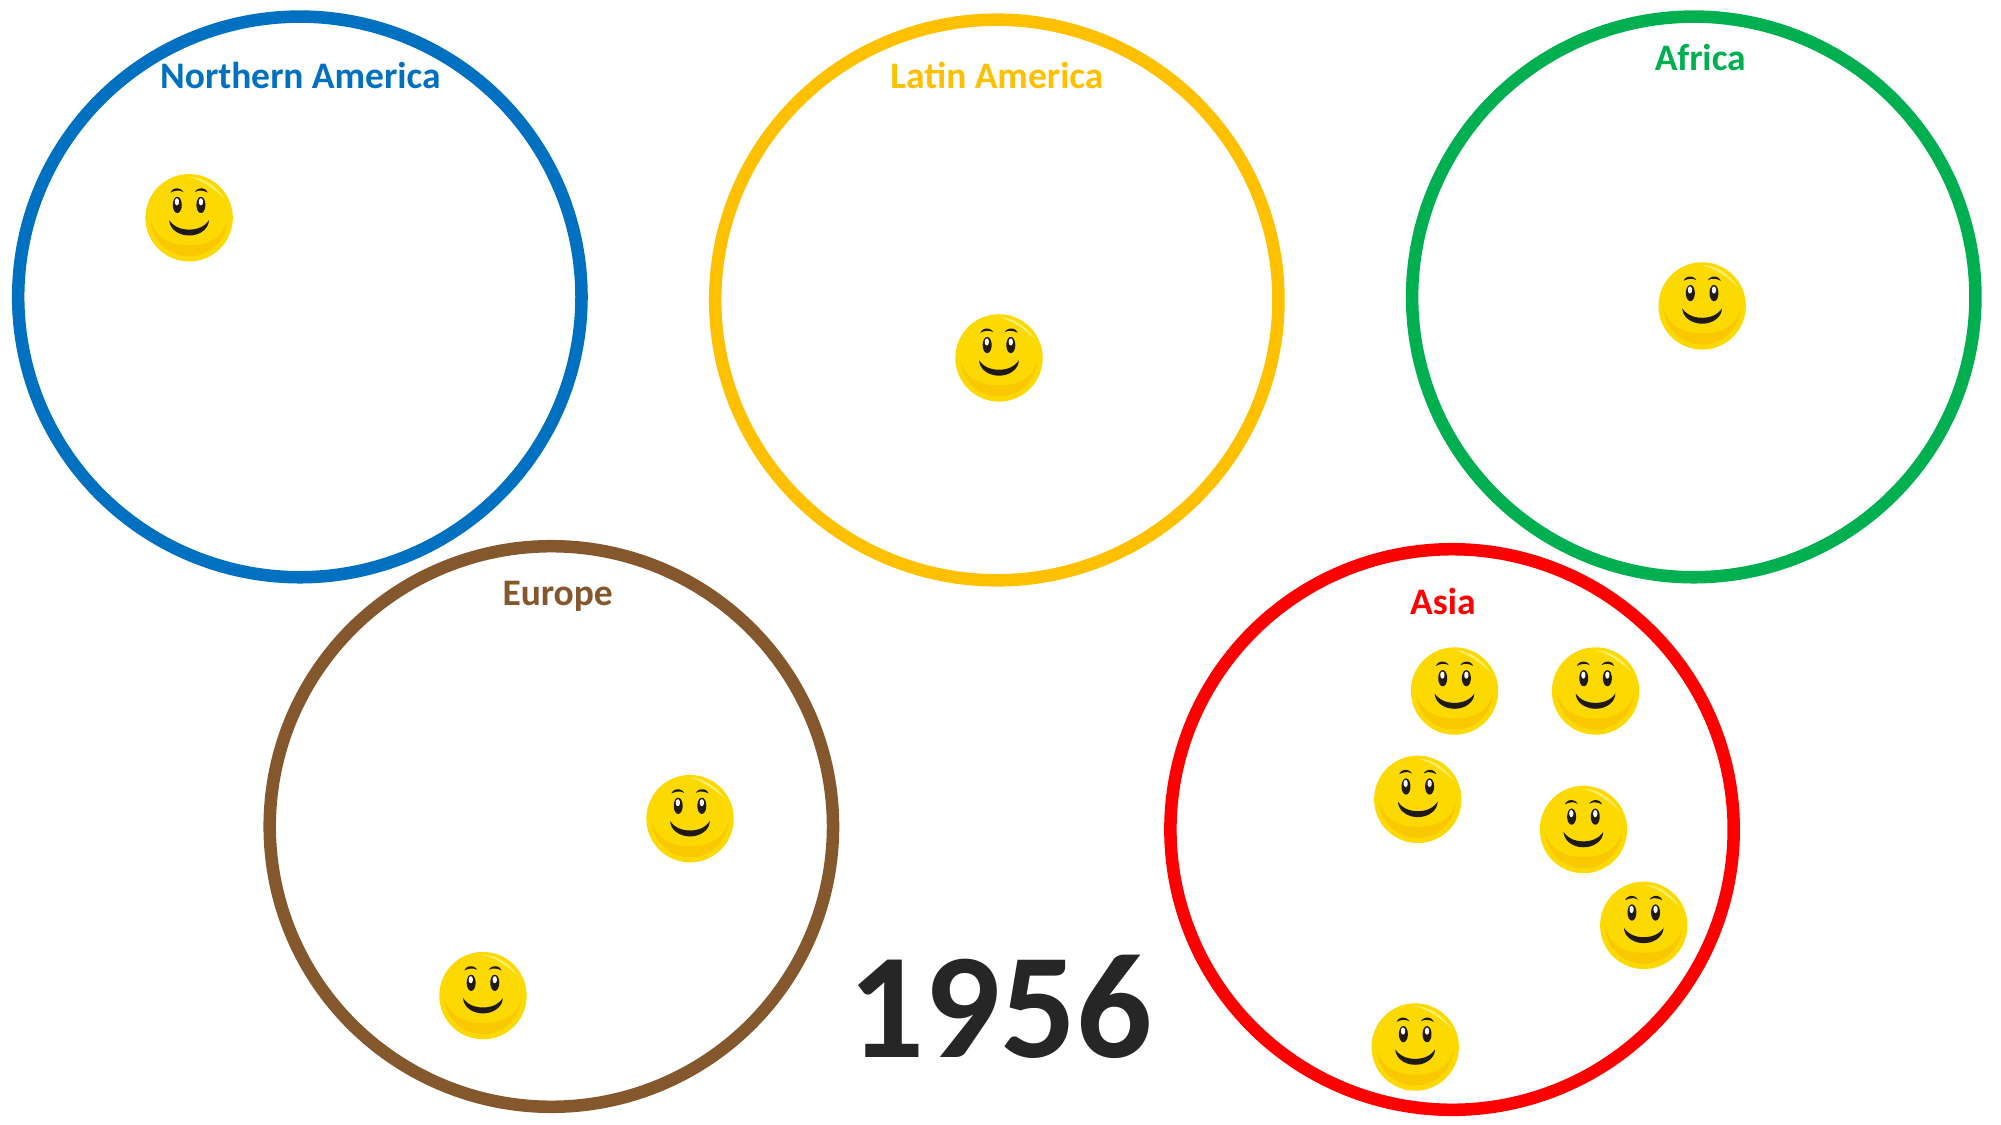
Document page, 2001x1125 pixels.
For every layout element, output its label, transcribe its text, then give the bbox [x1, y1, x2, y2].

picture [1600, 881, 1688, 970]
text_box [1411, 15, 1977, 579]
picture [1371, 1003, 1459, 1091]
picture [1658, 262, 1746, 350]
text_box [881, 18, 1112, 43]
picture [145, 174, 233, 262]
text_box [268, 545, 835, 1108]
text_box [714, 46, 1280, 582]
picture [1551, 647, 1640, 735]
picture [1410, 647, 1499, 735]
picture [439, 951, 527, 1040]
text_box [17, 61, 583, 579]
text_box 1956 [820, 900, 1181, 1095]
text_box Asia [1395, 569, 1493, 630]
text_box Latin America [875, 43, 1122, 104]
picture [646, 774, 734, 863]
picture [1539, 785, 1628, 874]
text_box Europe [488, 560, 647, 621]
text_box Africa [1640, 25, 1788, 86]
text_box [178, 15, 422, 43]
text_box [1169, 548, 1735, 1111]
text_box Northern America [145, 43, 497, 104]
picture [1374, 755, 1462, 843]
picture [955, 314, 1043, 402]
